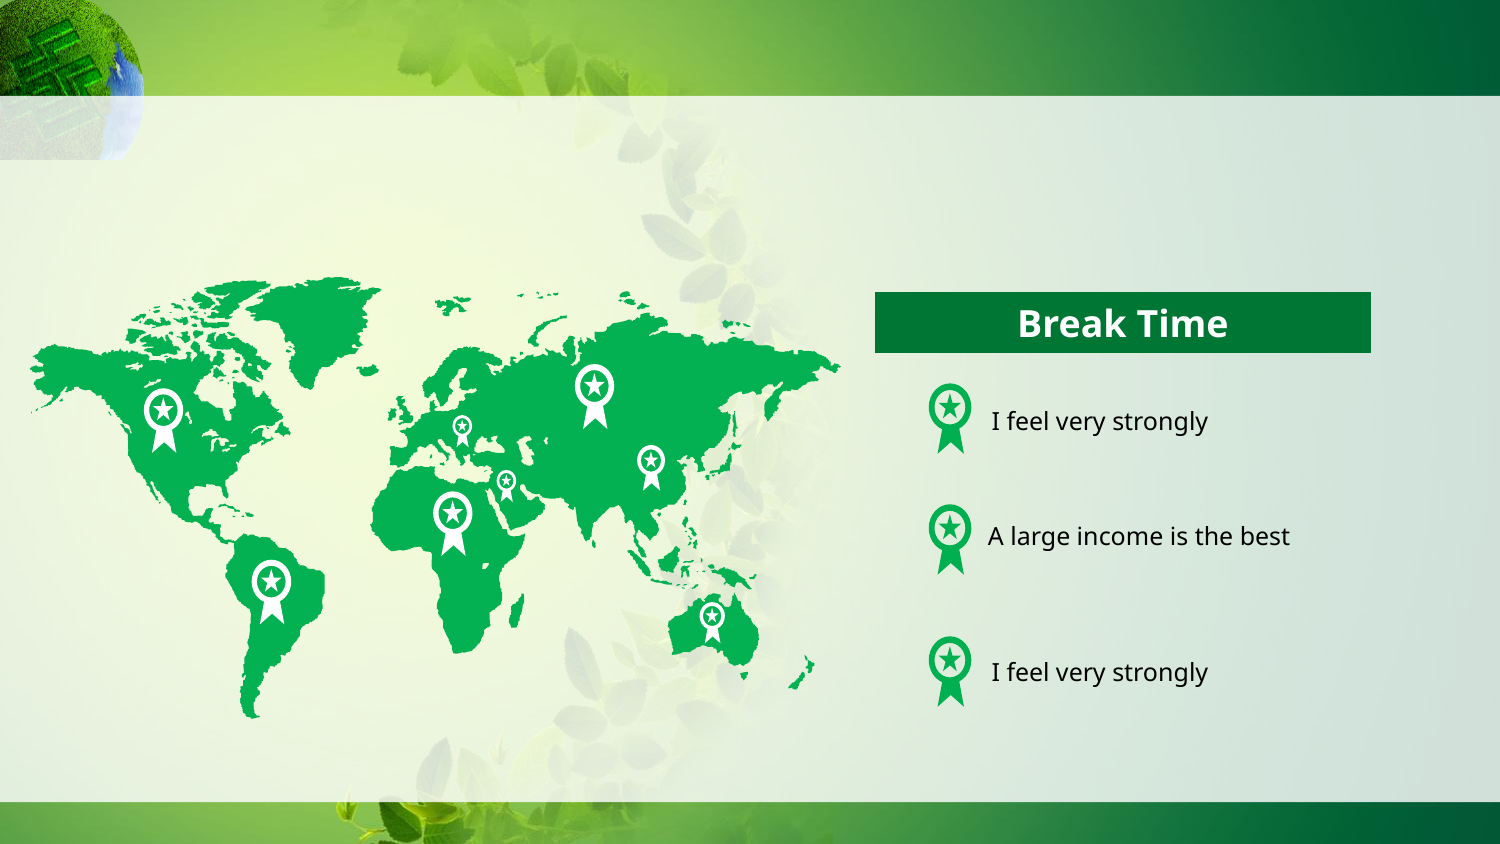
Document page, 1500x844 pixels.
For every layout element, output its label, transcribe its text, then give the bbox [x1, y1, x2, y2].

text_box I feel very strongly [976, 648, 1224, 694]
text_box A large income is the best [973, 513, 1306, 559]
picture [0, 0, 1500, 95]
text_box I feel very strongly [976, 398, 1224, 443]
text_box [927, 635, 973, 708]
picture [0, 803, 1500, 844]
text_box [29, 276, 842, 720]
text_box [927, 502, 973, 576]
text_box Break Time [875, 292, 1370, 353]
text_box [927, 382, 973, 455]
